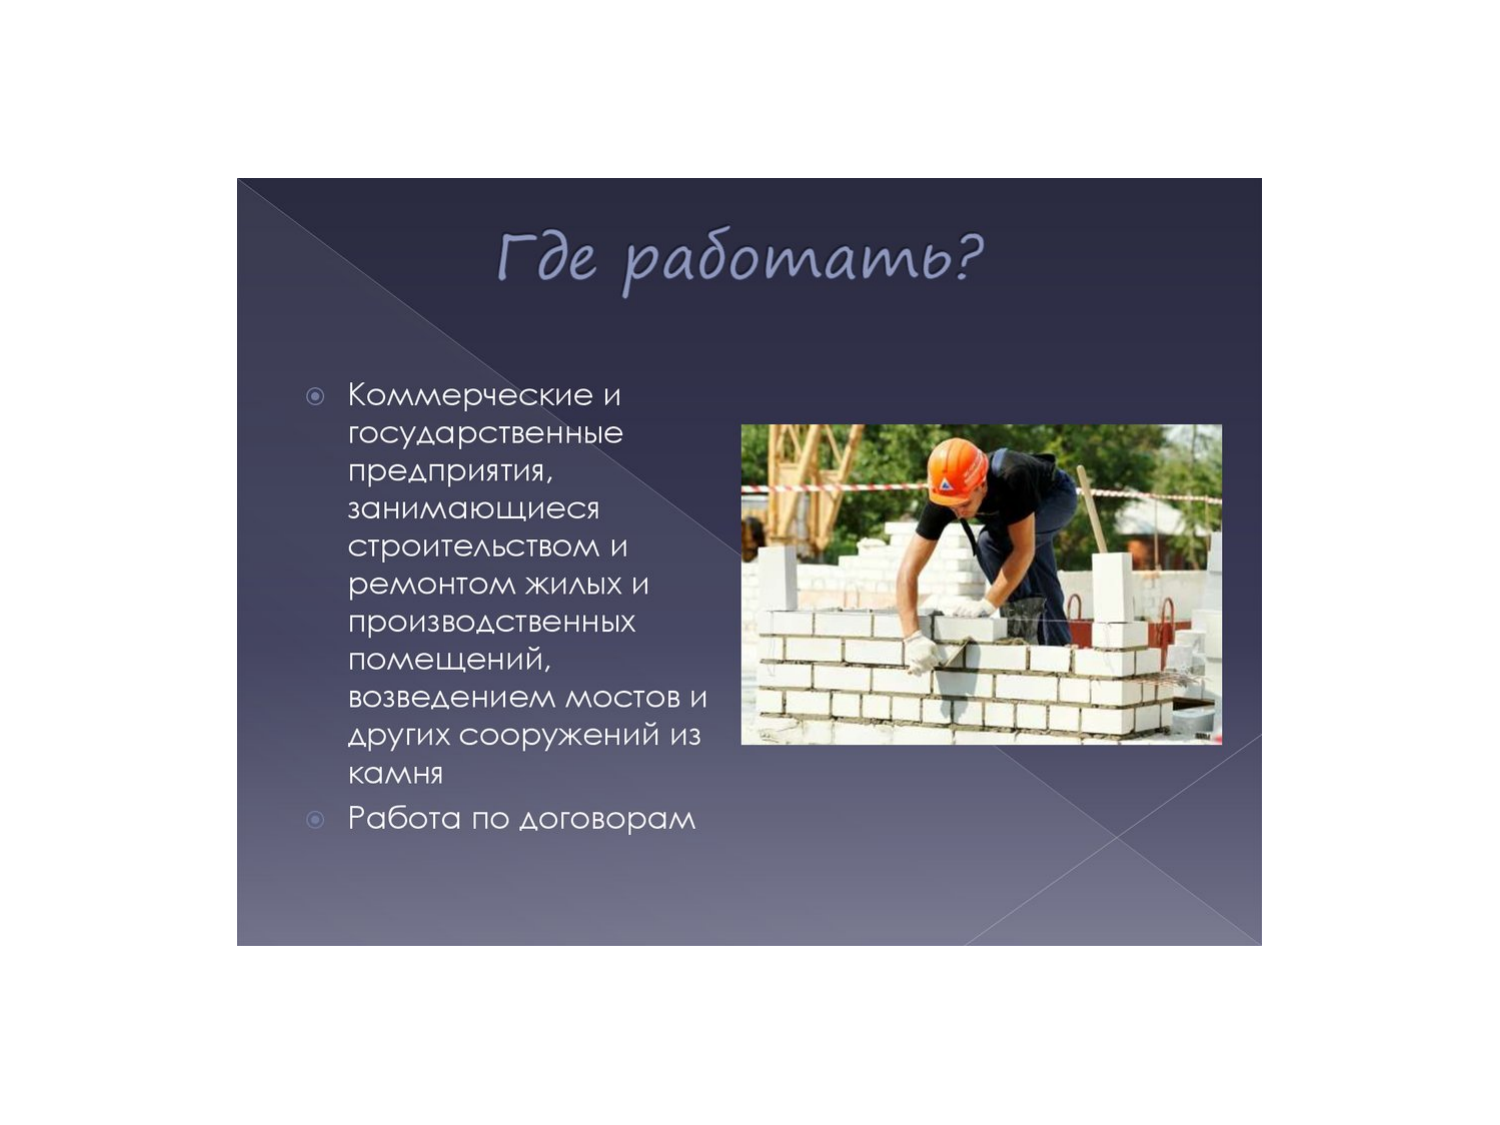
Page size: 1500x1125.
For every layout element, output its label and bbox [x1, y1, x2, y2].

picture [237, 178, 1263, 947]
